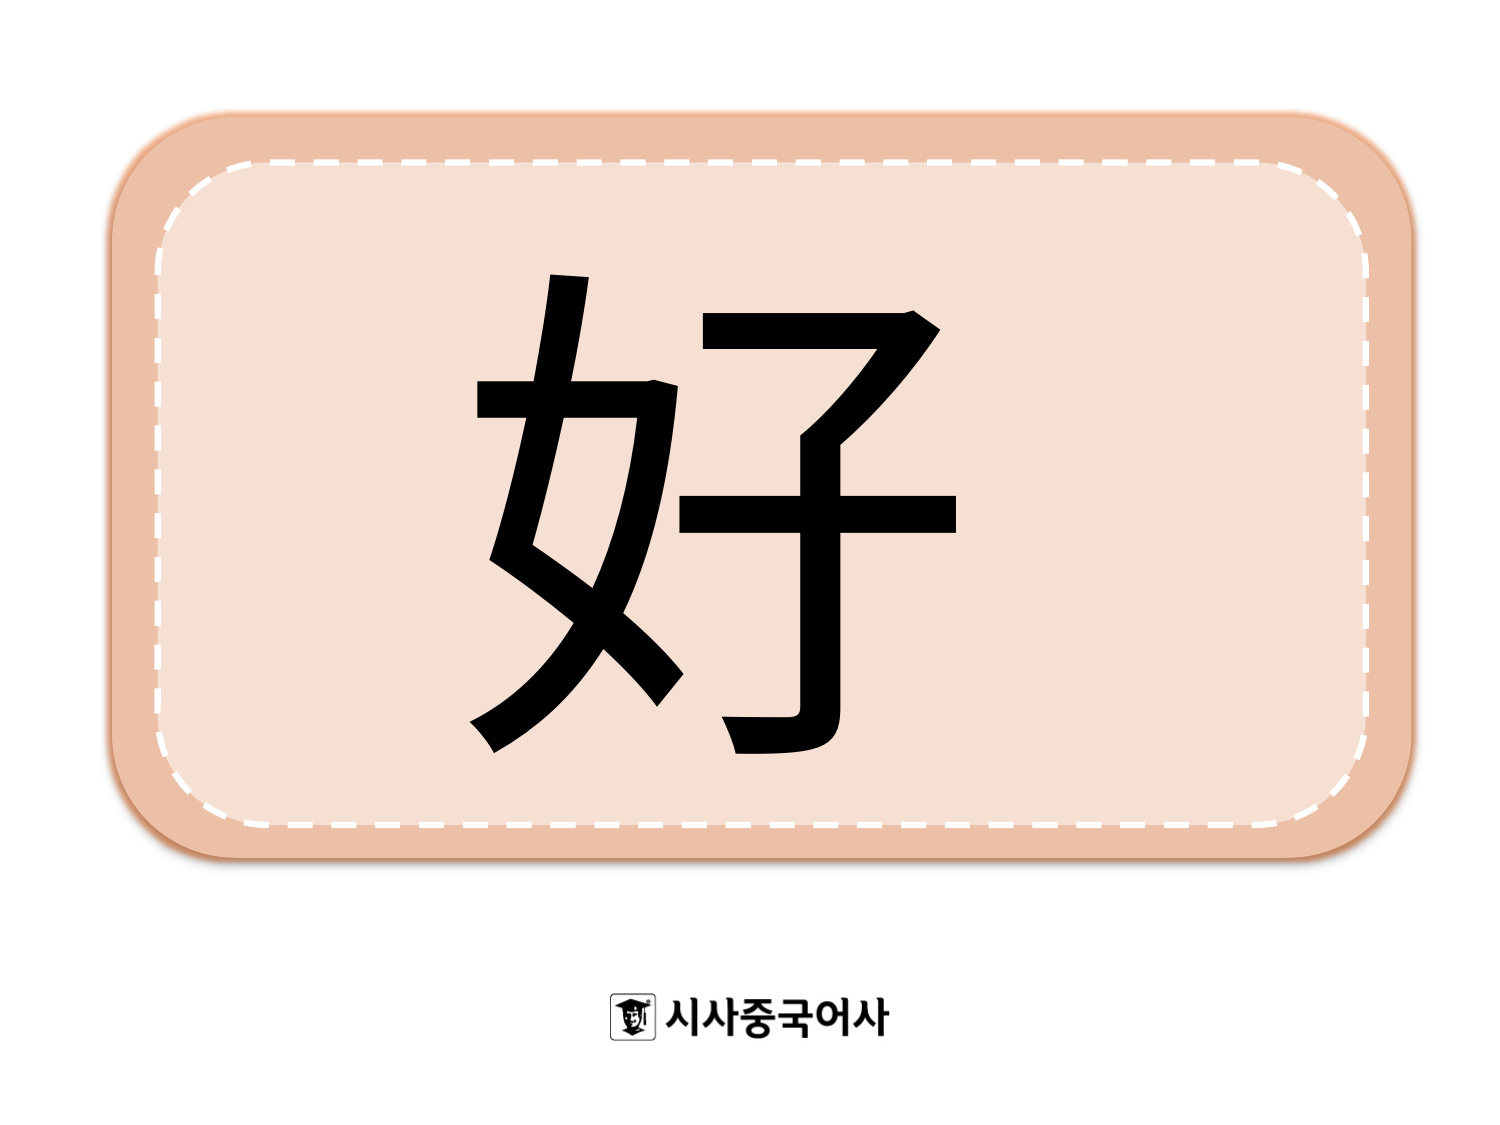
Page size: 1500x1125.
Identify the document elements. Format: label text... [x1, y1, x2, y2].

text_box [162, 160, 1371, 824]
picture [602, 987, 898, 1047]
text_box 好 [171, 172, 1380, 836]
